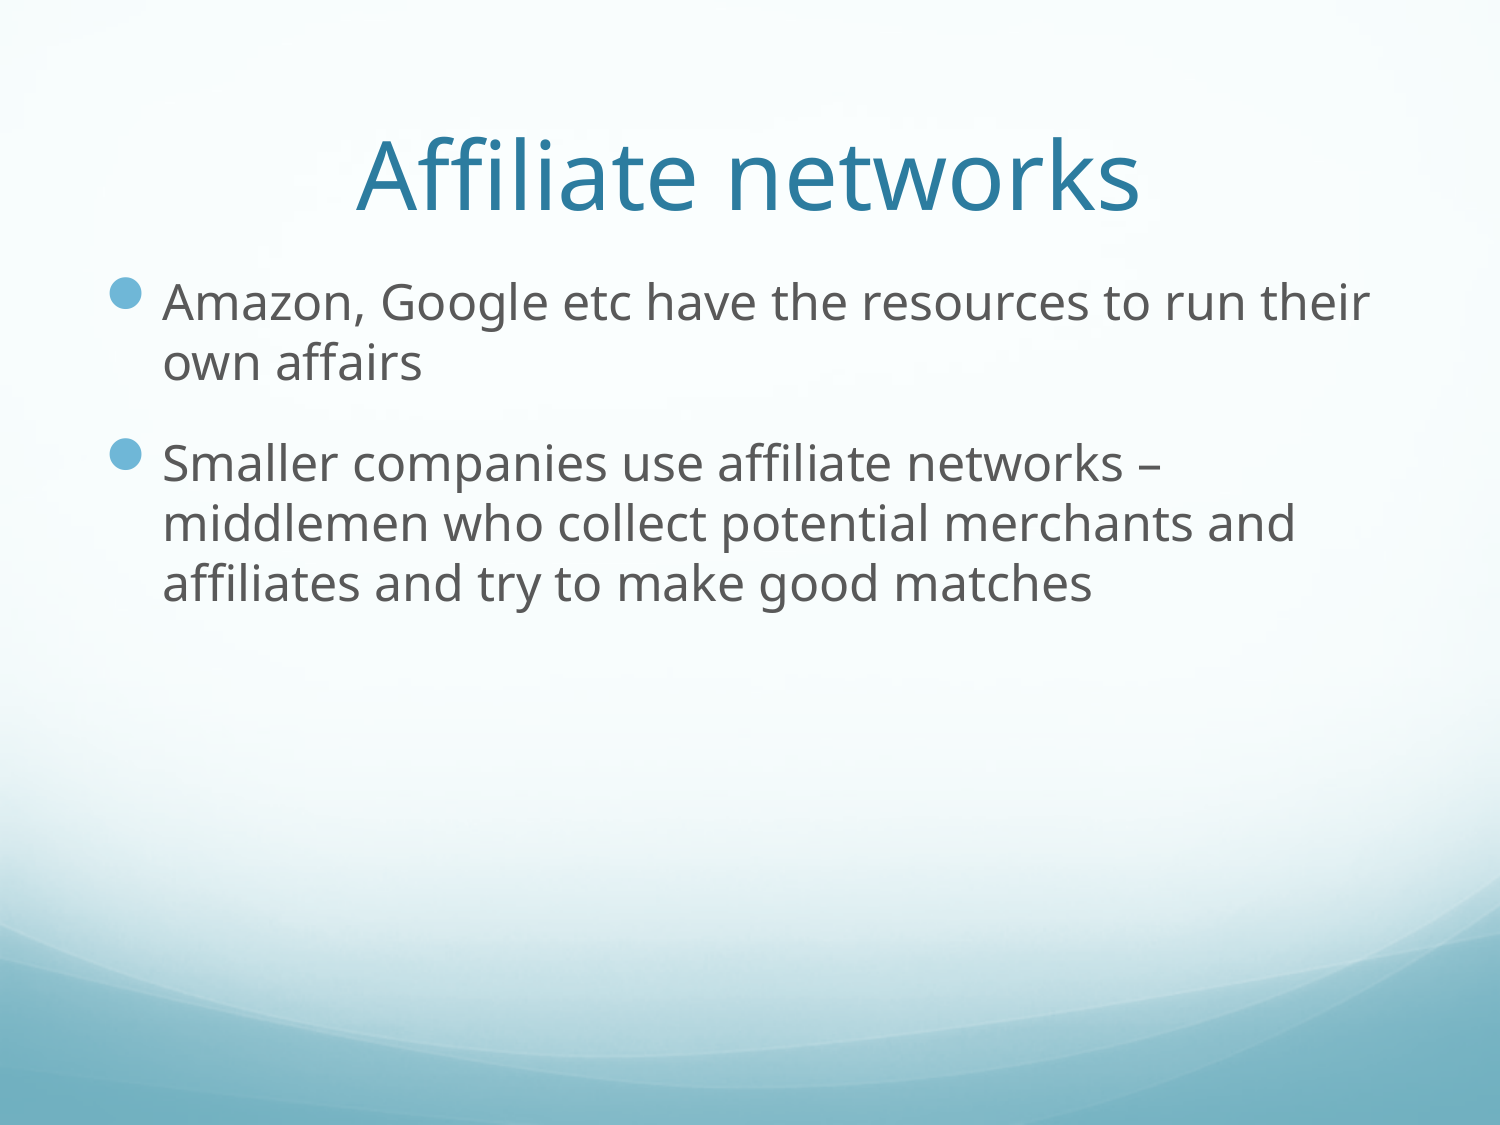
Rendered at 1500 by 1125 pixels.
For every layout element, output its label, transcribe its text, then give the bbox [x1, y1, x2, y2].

list Amazon, Google etc have the resources to run their own affairs Smaller companies use affiliate networks – middlemen who collect potential merchants and affiliates and try to make good matches [90, 262, 1410, 975]
title Affiliate networks [90, 17, 1410, 237]
